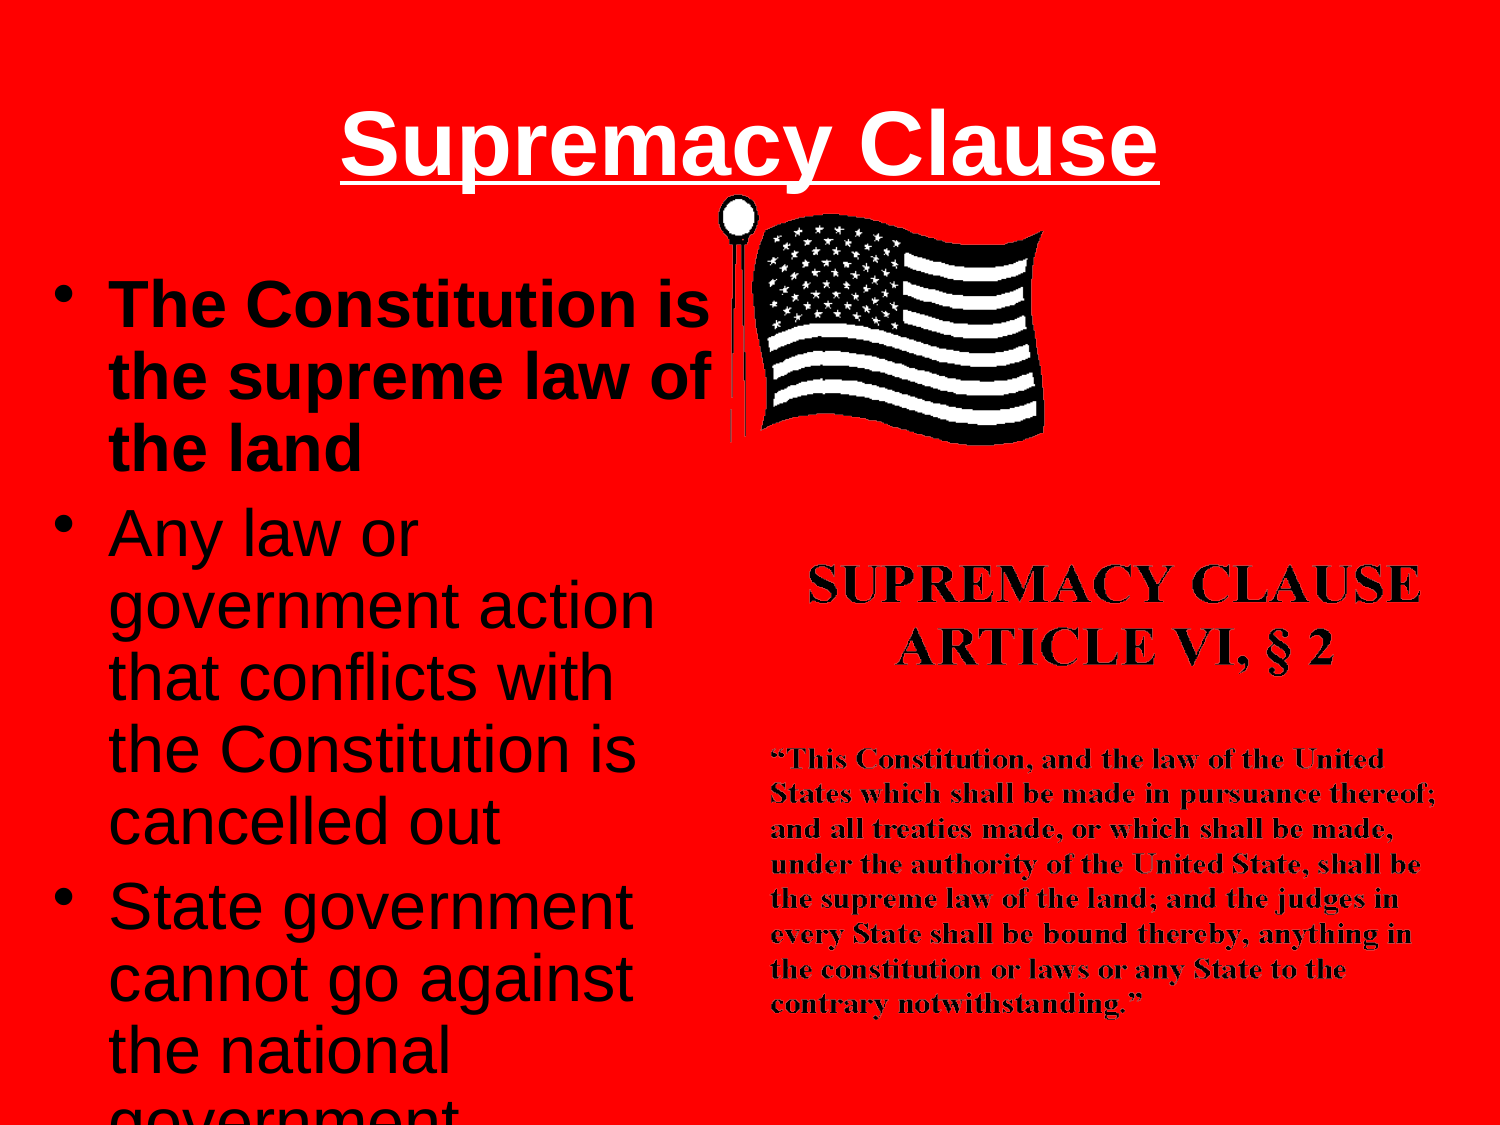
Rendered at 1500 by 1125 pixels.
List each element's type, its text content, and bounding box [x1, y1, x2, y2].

picture [704, 174, 1461, 1125]
list The Constitution is the supreme law of the land Any law or government action that conflicts with the Constitution is cancelled out State government cannot go against the national government [37, 262, 699, 1005]
title Supremacy Clause [75, 45, 1425, 233]
